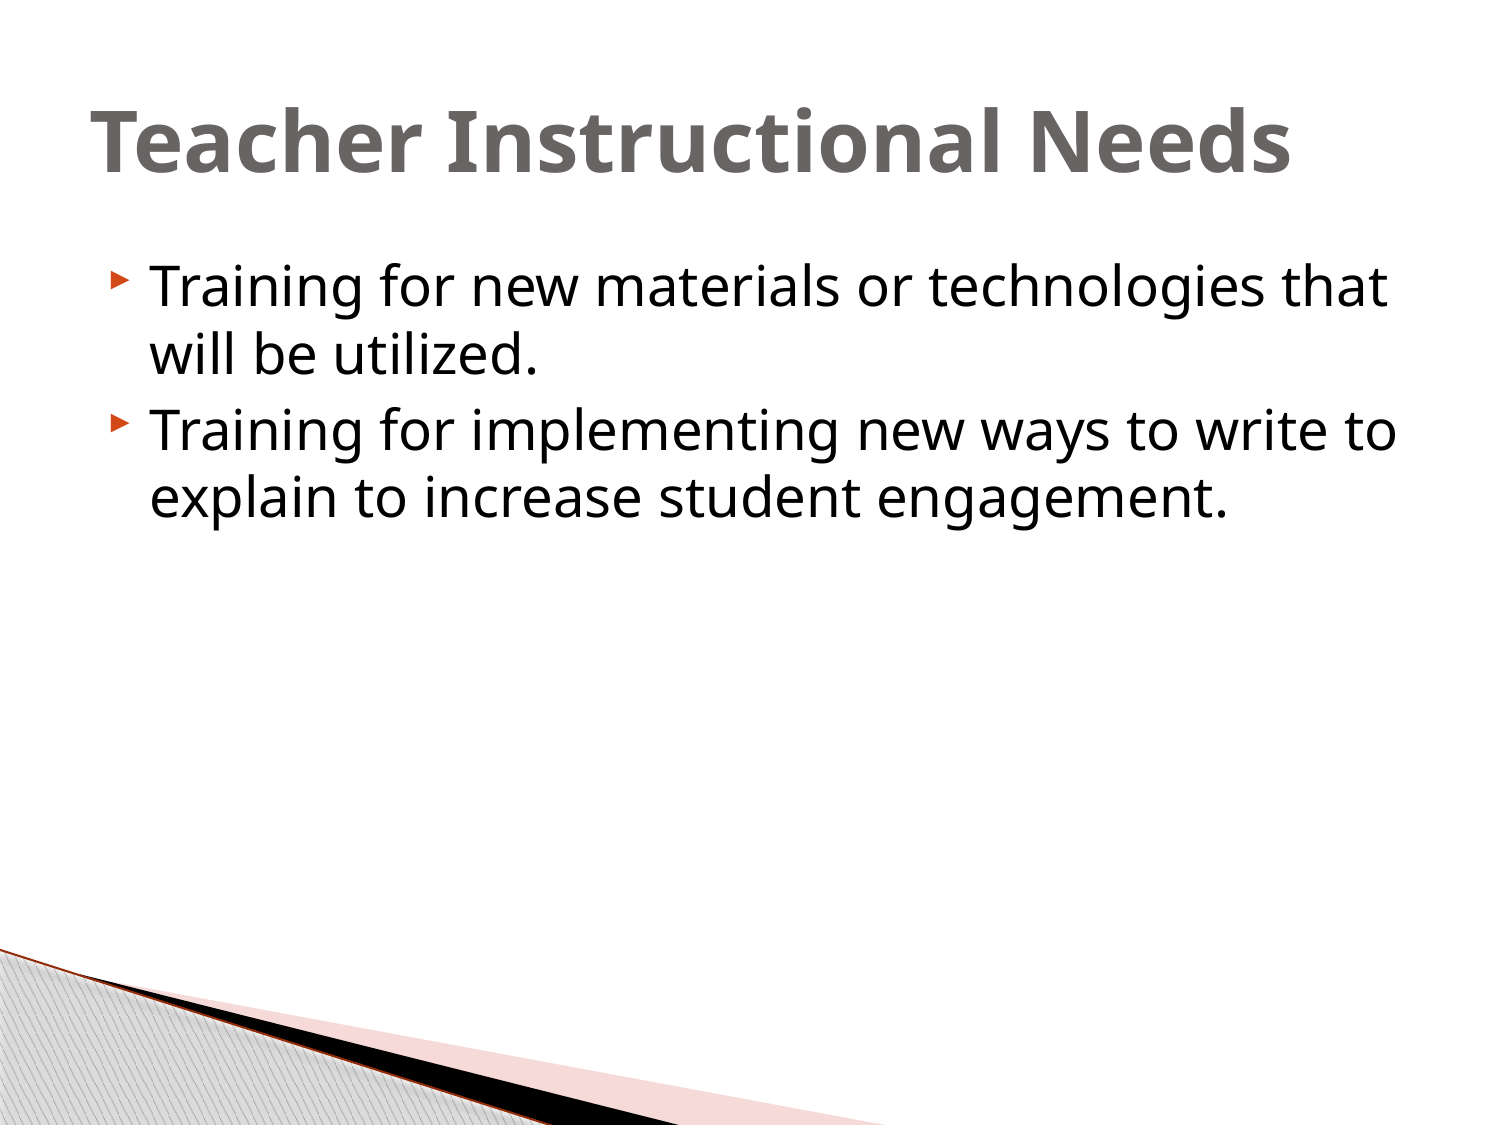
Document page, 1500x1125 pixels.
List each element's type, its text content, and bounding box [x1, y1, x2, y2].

list Training for new materials or technologies that will be utilized. Training for implementing new ways to write to explain to increase student engagement. [75, 243, 1425, 986]
title Teacher Instructional Needs [75, 45, 1425, 233]
